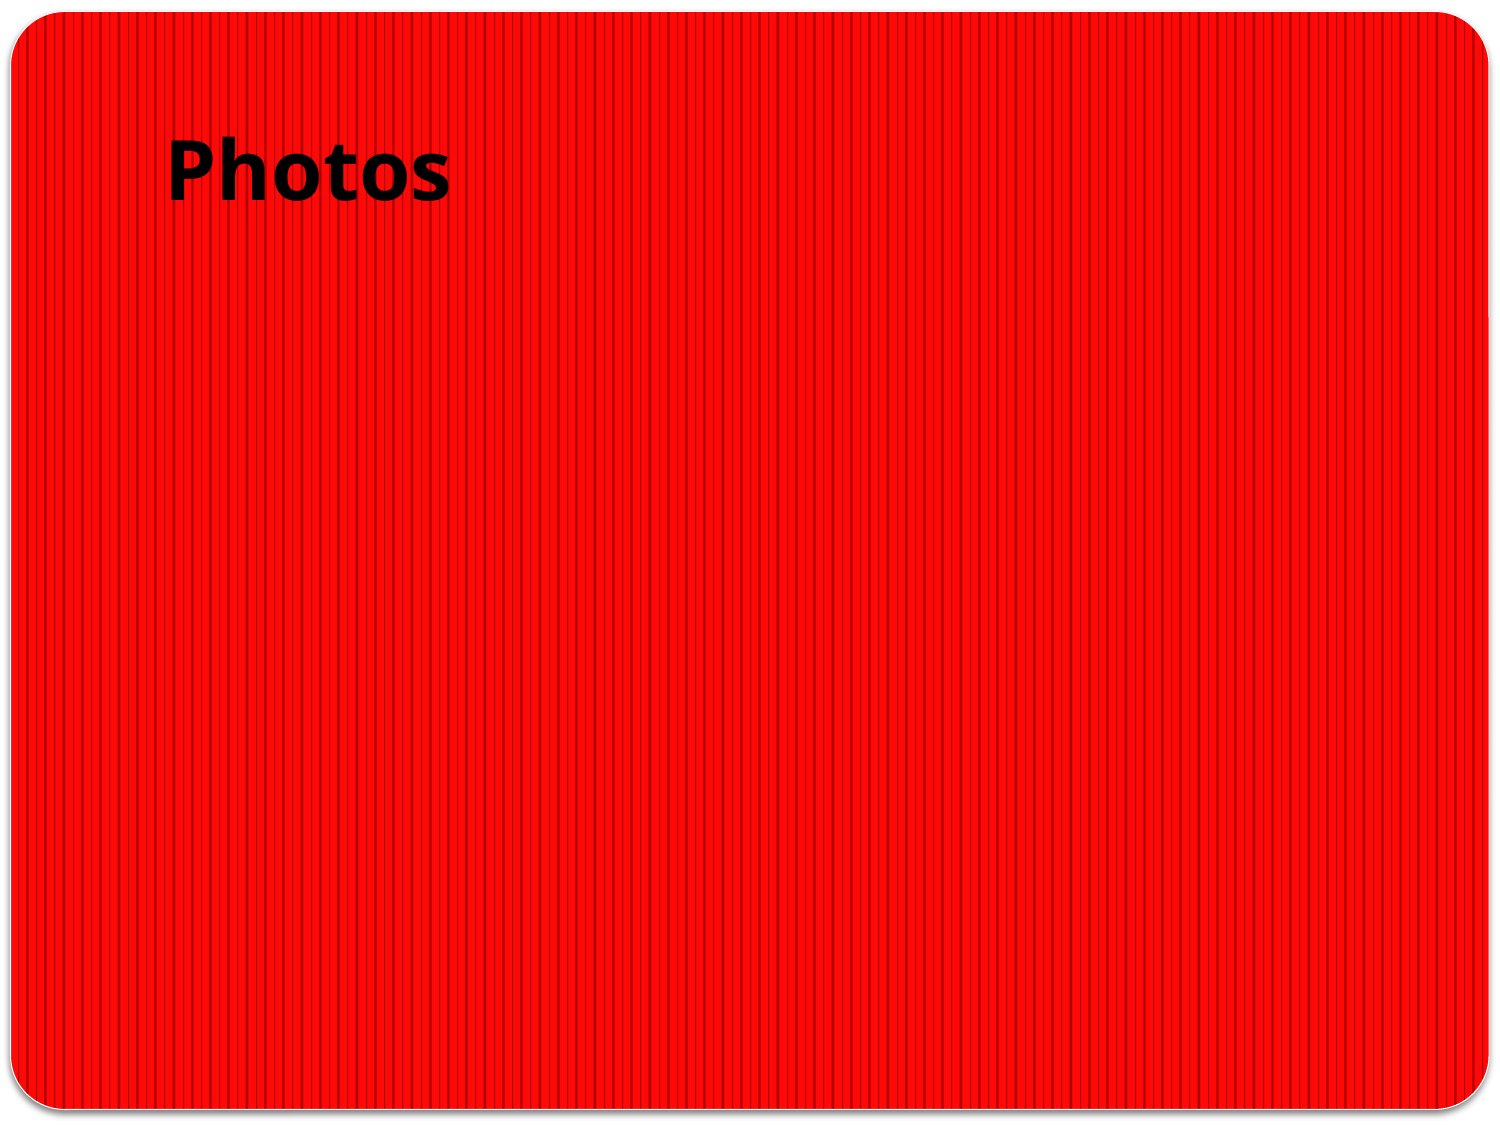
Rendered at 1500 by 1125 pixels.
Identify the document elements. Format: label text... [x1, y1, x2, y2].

title Photos [150, 45, 1425, 233]
